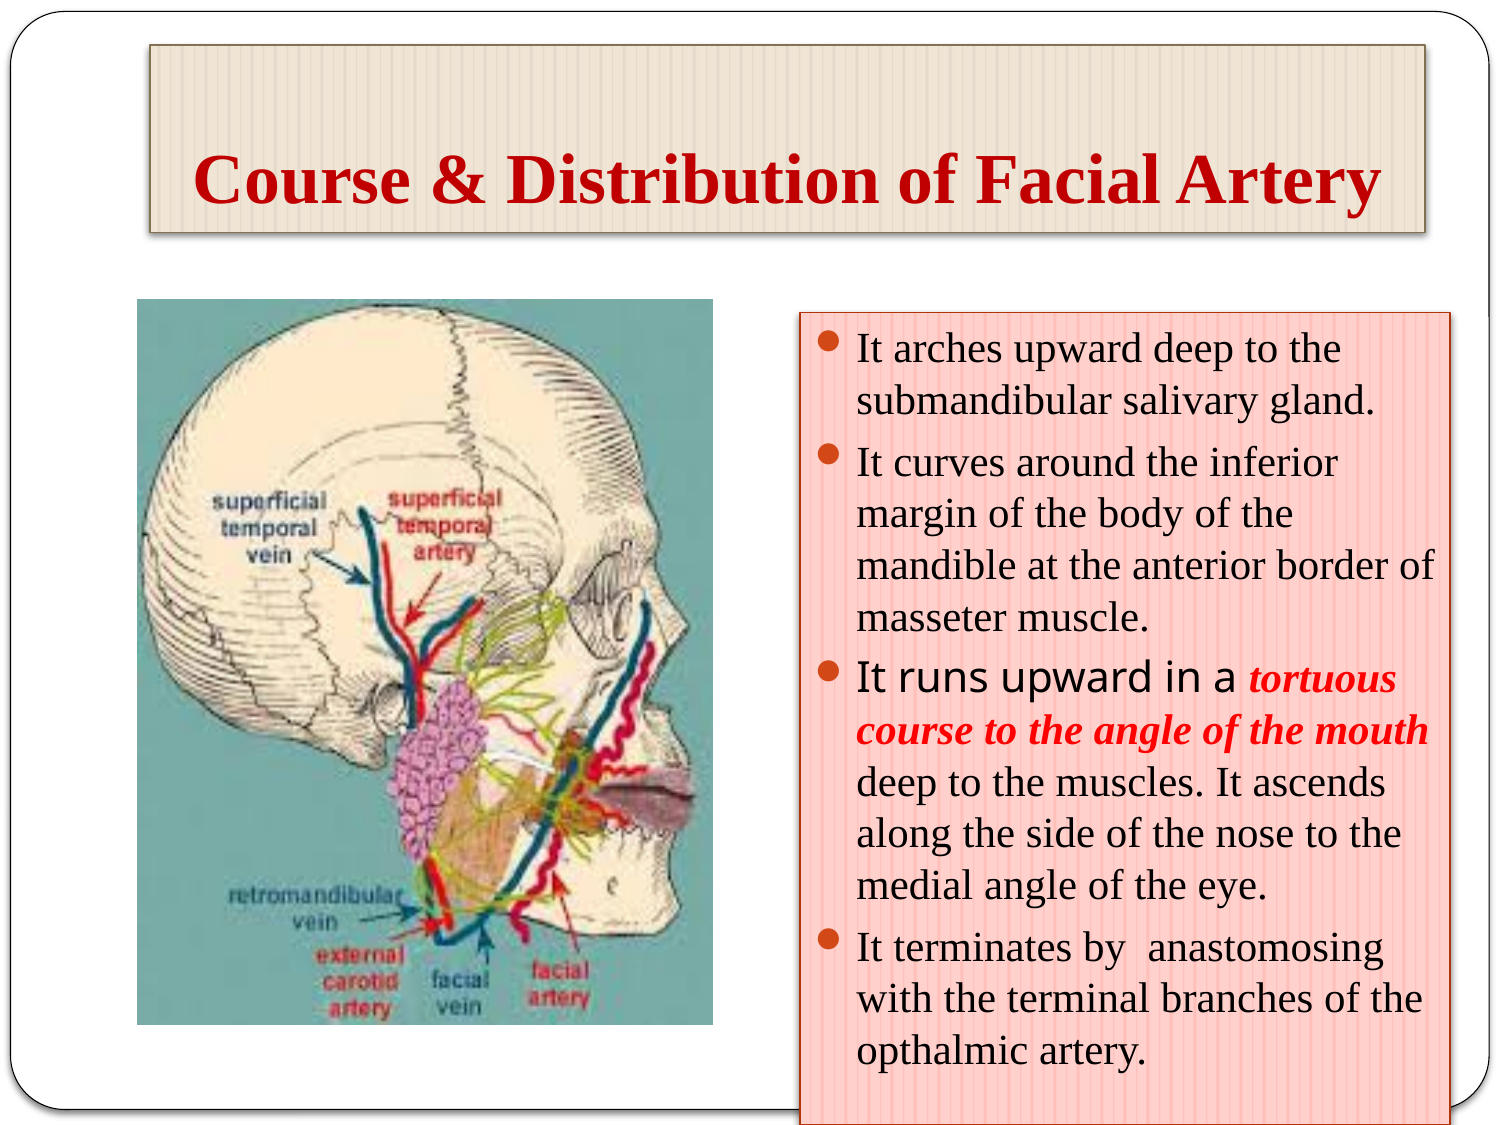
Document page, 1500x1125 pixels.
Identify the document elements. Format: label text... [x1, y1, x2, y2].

list It arches upward deep to the submandibular salivary gland. It curves around the inferior margin of the body of the mandible at the anterior border of masseter muscle. It runs upward in a tortuous course to the angle of the mouth deep to the muscles. It ascends along the side of the nose to the medial angle of the eye. It terminates by anastomosing with the terminal branches of the opthalmic artery. [799, 312, 1451, 1125]
title Course & Distribution of Facial Artery [149, 44, 1426, 233]
picture [137, 299, 713, 1026]
